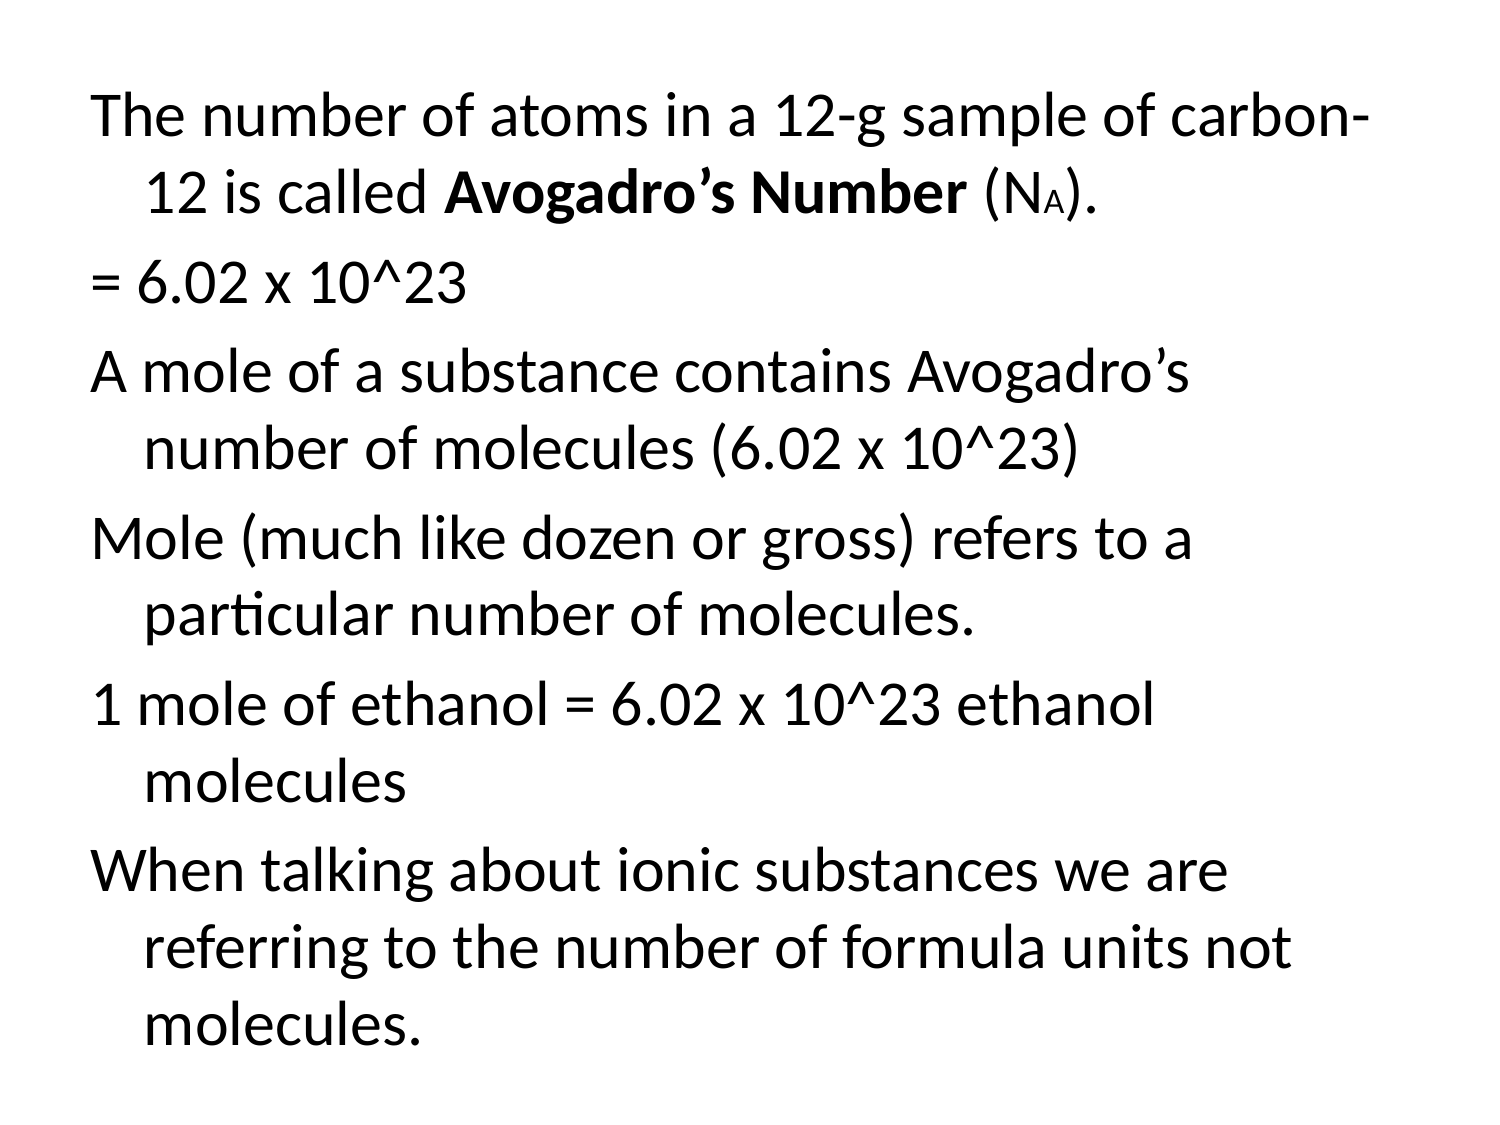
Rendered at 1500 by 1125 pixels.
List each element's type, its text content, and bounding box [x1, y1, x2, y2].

list The number of atoms in a 12-g sample of carbon-12 is called Avogadro’s Number (NA). = 6.02 x 10^23 A mole of a substance contains Avogadro’s number of molecules (6.02 x 10^23) Mole (much like dozen or gross) refers to a particular number of molecules. 1 mole of ethanol = 6.02 x 10^23 ethanol molecules When talking about ionic substances we are referring to the number of formula units not molecules. [75, 65, 1425, 1074]
